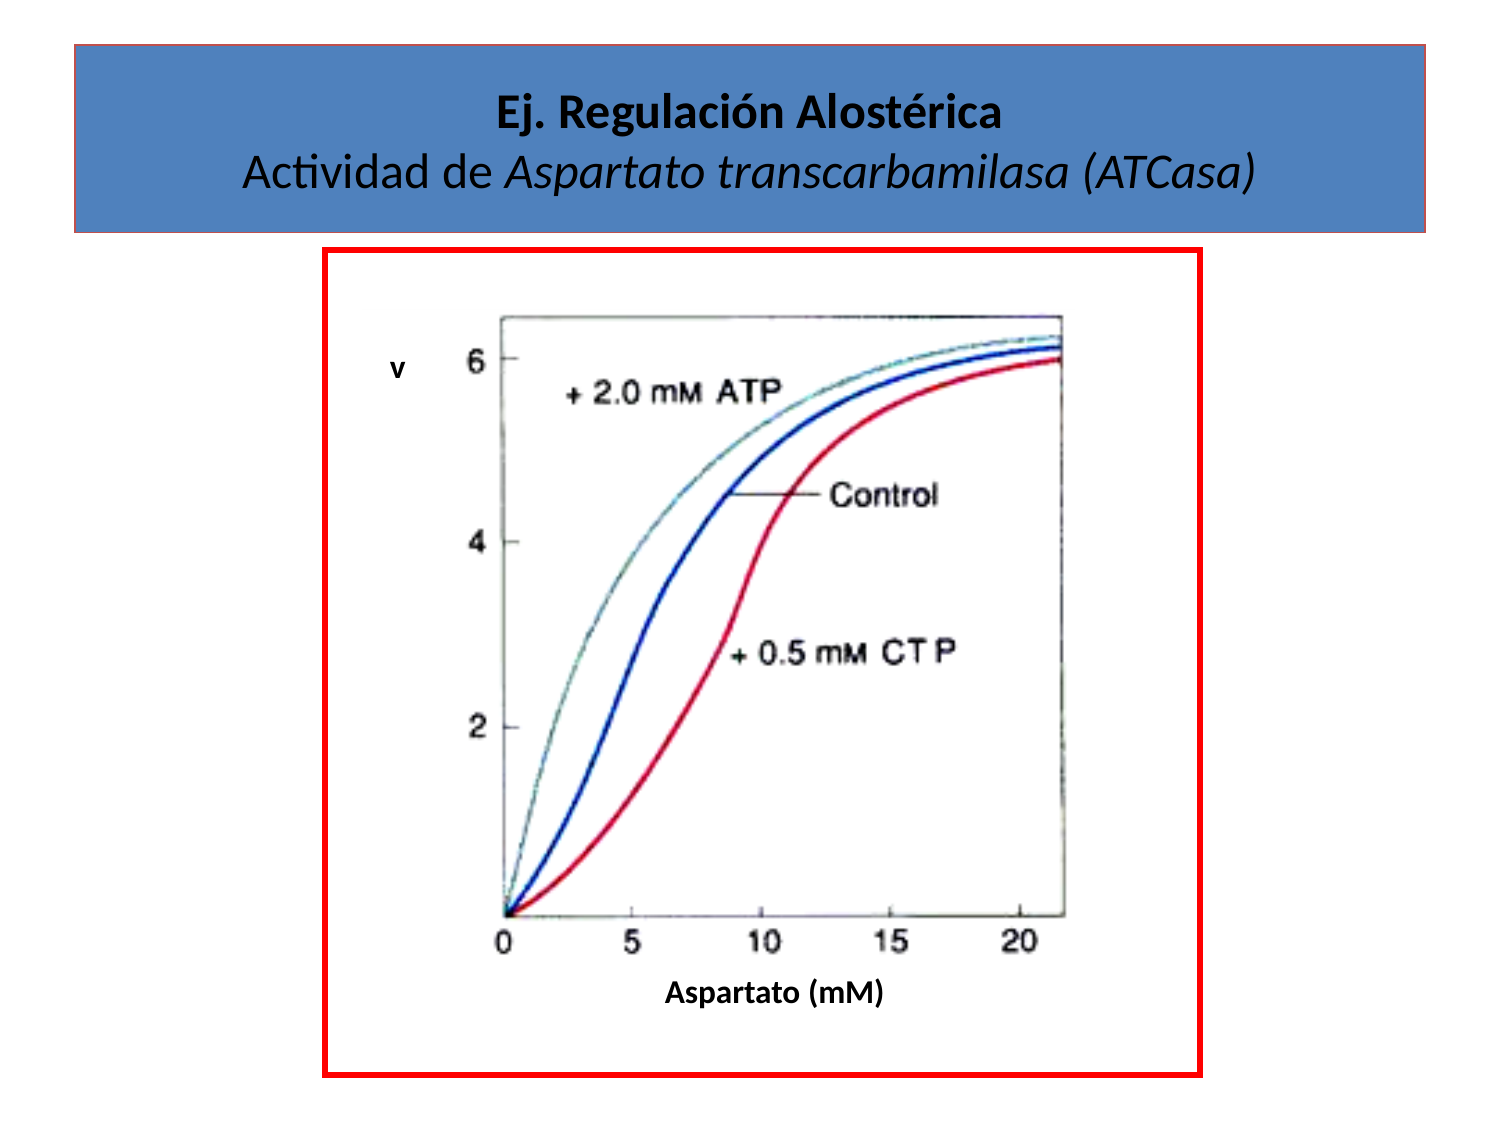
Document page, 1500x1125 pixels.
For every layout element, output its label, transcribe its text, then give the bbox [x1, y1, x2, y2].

title Ej. Regulación Alostérica Actividad de Aspartato transcarbamilasa (ATCasa) [74, 44, 1426, 233]
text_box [324, 249, 1201, 1076]
